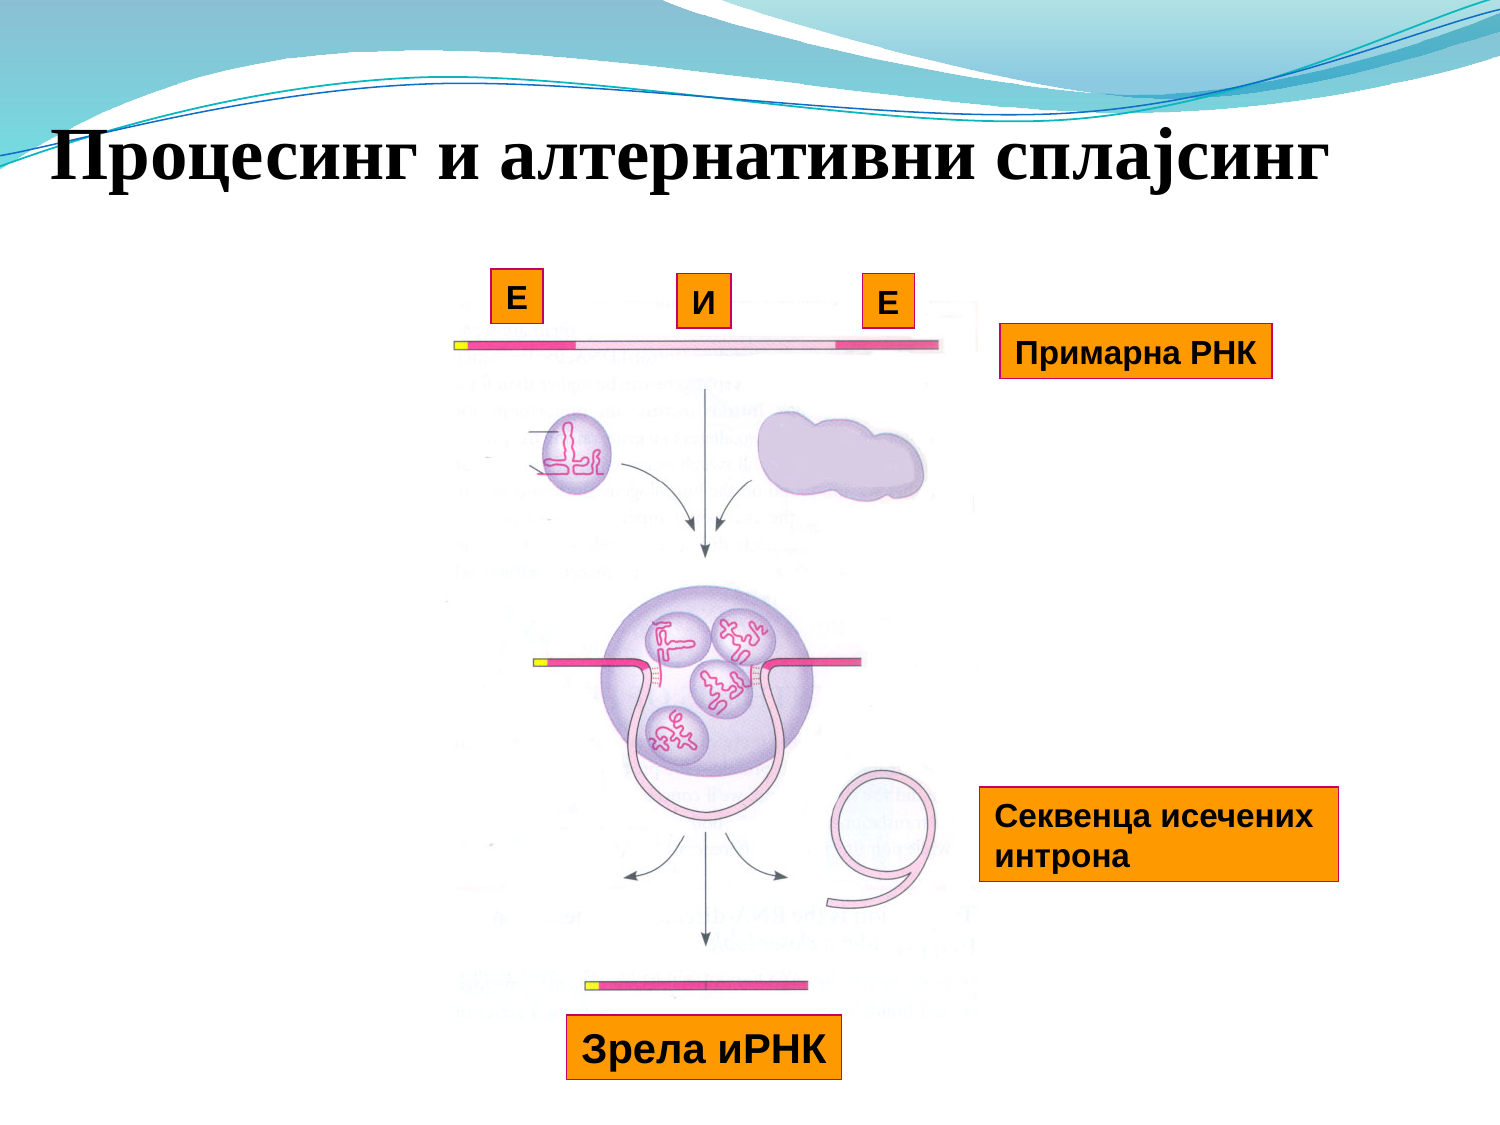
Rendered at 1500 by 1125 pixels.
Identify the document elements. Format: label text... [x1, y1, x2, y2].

text_box Е [491, 268, 544, 300]
text_box Зрела иРНК [566, 1034, 842, 1080]
text_box Секвенца исечених интрона [985, 786, 1339, 882]
text_box Е [862, 273, 915, 300]
text_box И [677, 273, 731, 300]
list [444, 300, 979, 1022]
title Процесинг и алтернативни сплајсинг [50, 77, 1435, 196]
text_box Примарна РНК [1000, 323, 1272, 379]
